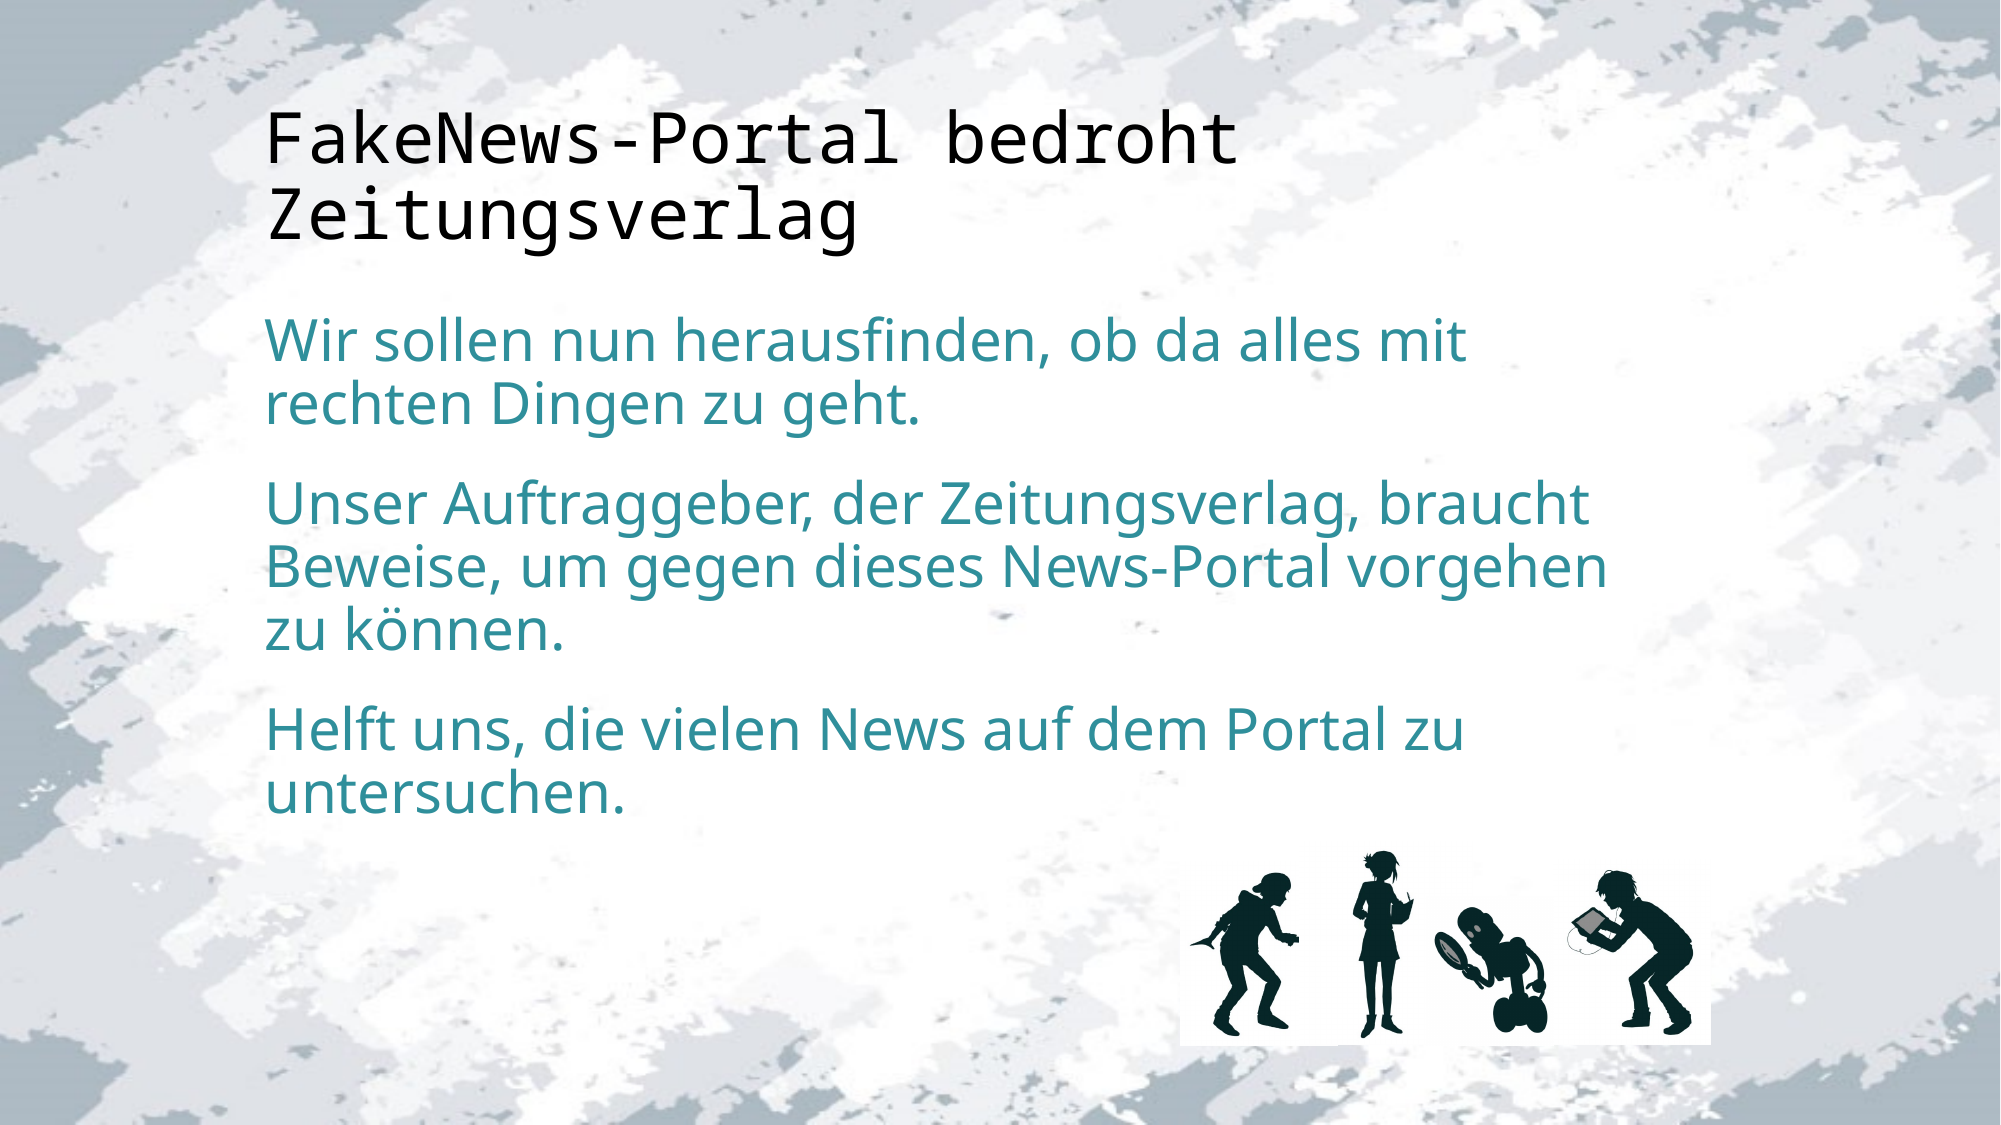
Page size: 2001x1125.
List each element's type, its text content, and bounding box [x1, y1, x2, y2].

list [1426, 896, 1554, 1046]
title FakeNews-Portal bedroht Zeitungsverlag [249, 75, 1858, 263]
text_box Wir sollen nun herausfinden, ob da alles mit rechten Dingen zu geht. Unser Auftraggeber, der Zeitungsverlag, braucht Beweise, um gegen dieses News-Portal vorgehen zu können. Helft uns, die vielen News auf dem Portal zu untersuchen. [249, 303, 1671, 1004]
picture [0, 0, 2001, 1125]
